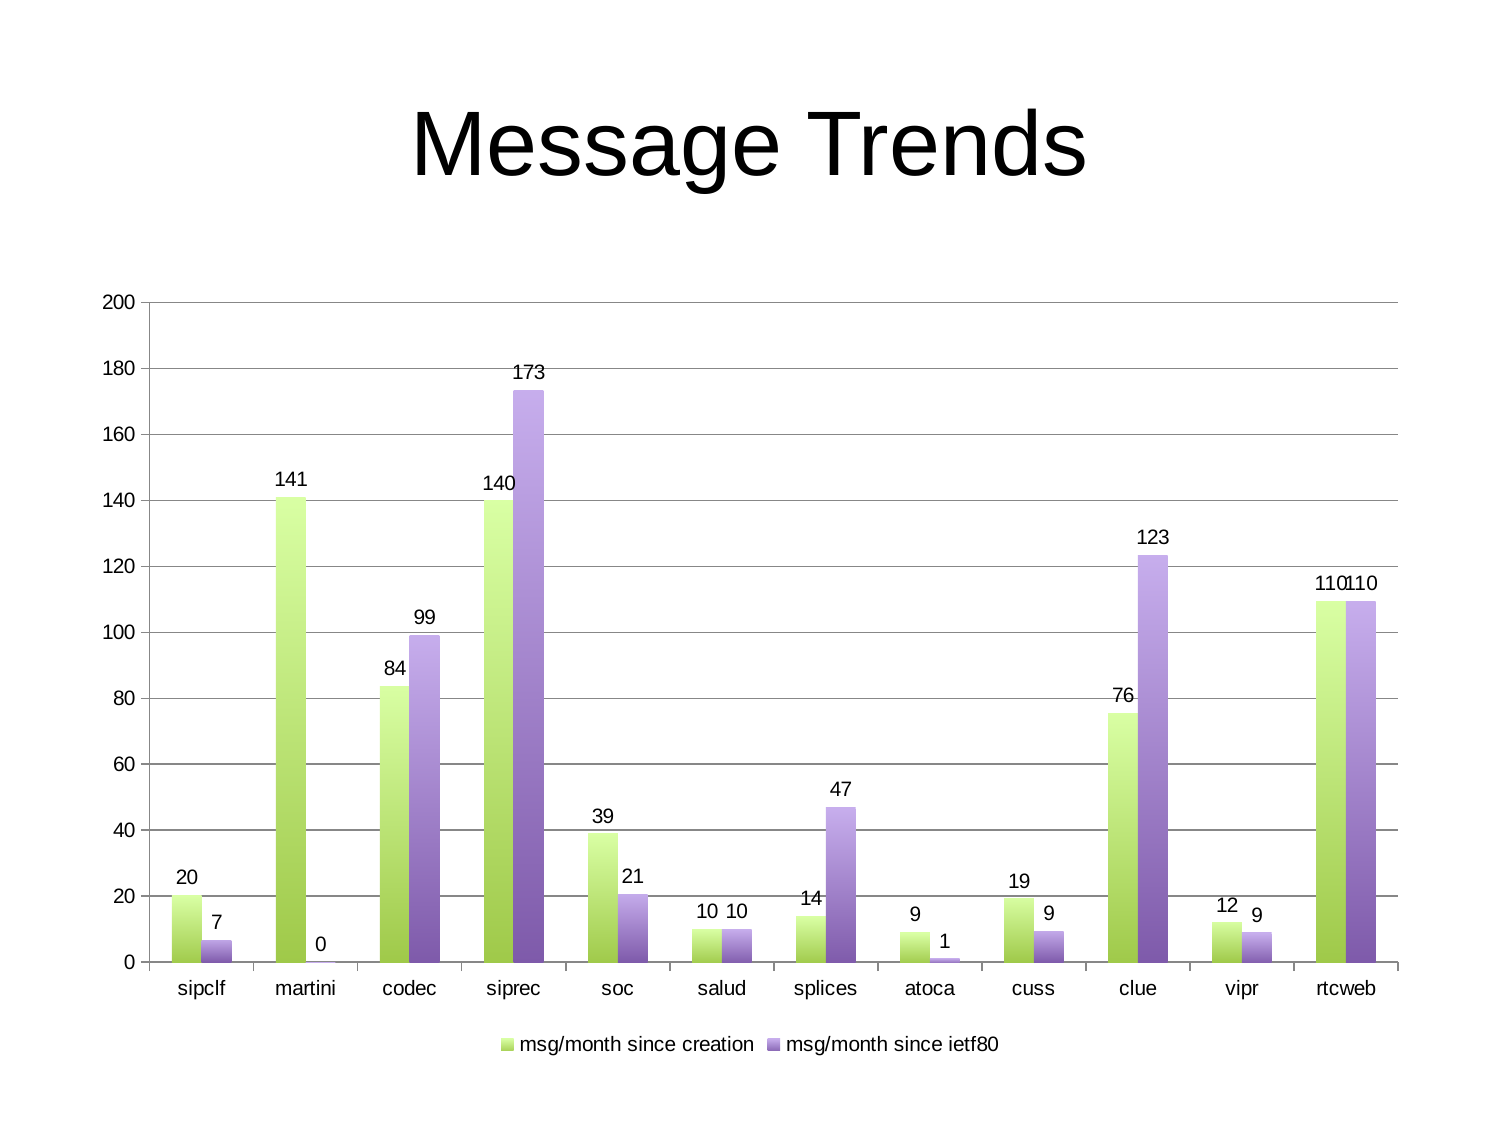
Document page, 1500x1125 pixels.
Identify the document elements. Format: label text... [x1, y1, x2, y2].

title Message Trends [75, 45, 1425, 233]
chart [74, 274, 1426, 1063]
